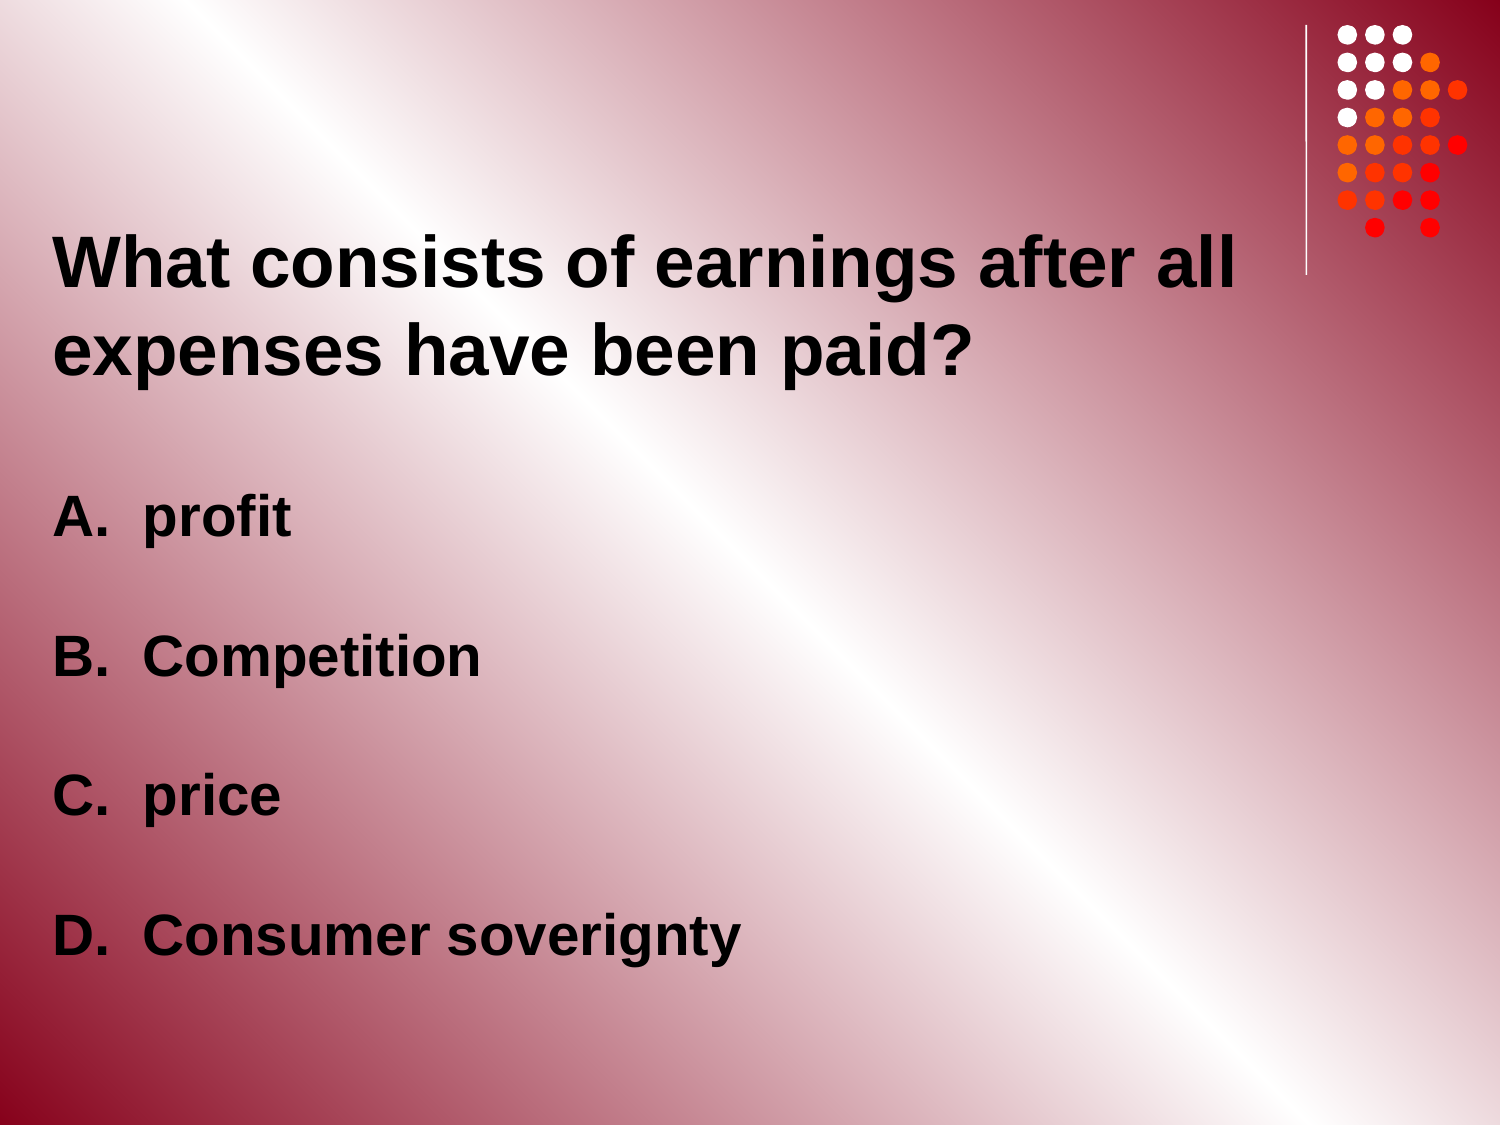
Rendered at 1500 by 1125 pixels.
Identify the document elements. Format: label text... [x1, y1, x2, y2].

text_box What consists of earnings after all expenses have been paid? A. profit B. Competition C. price D. Consumer soverignty [37, 937, 1313, 1125]
